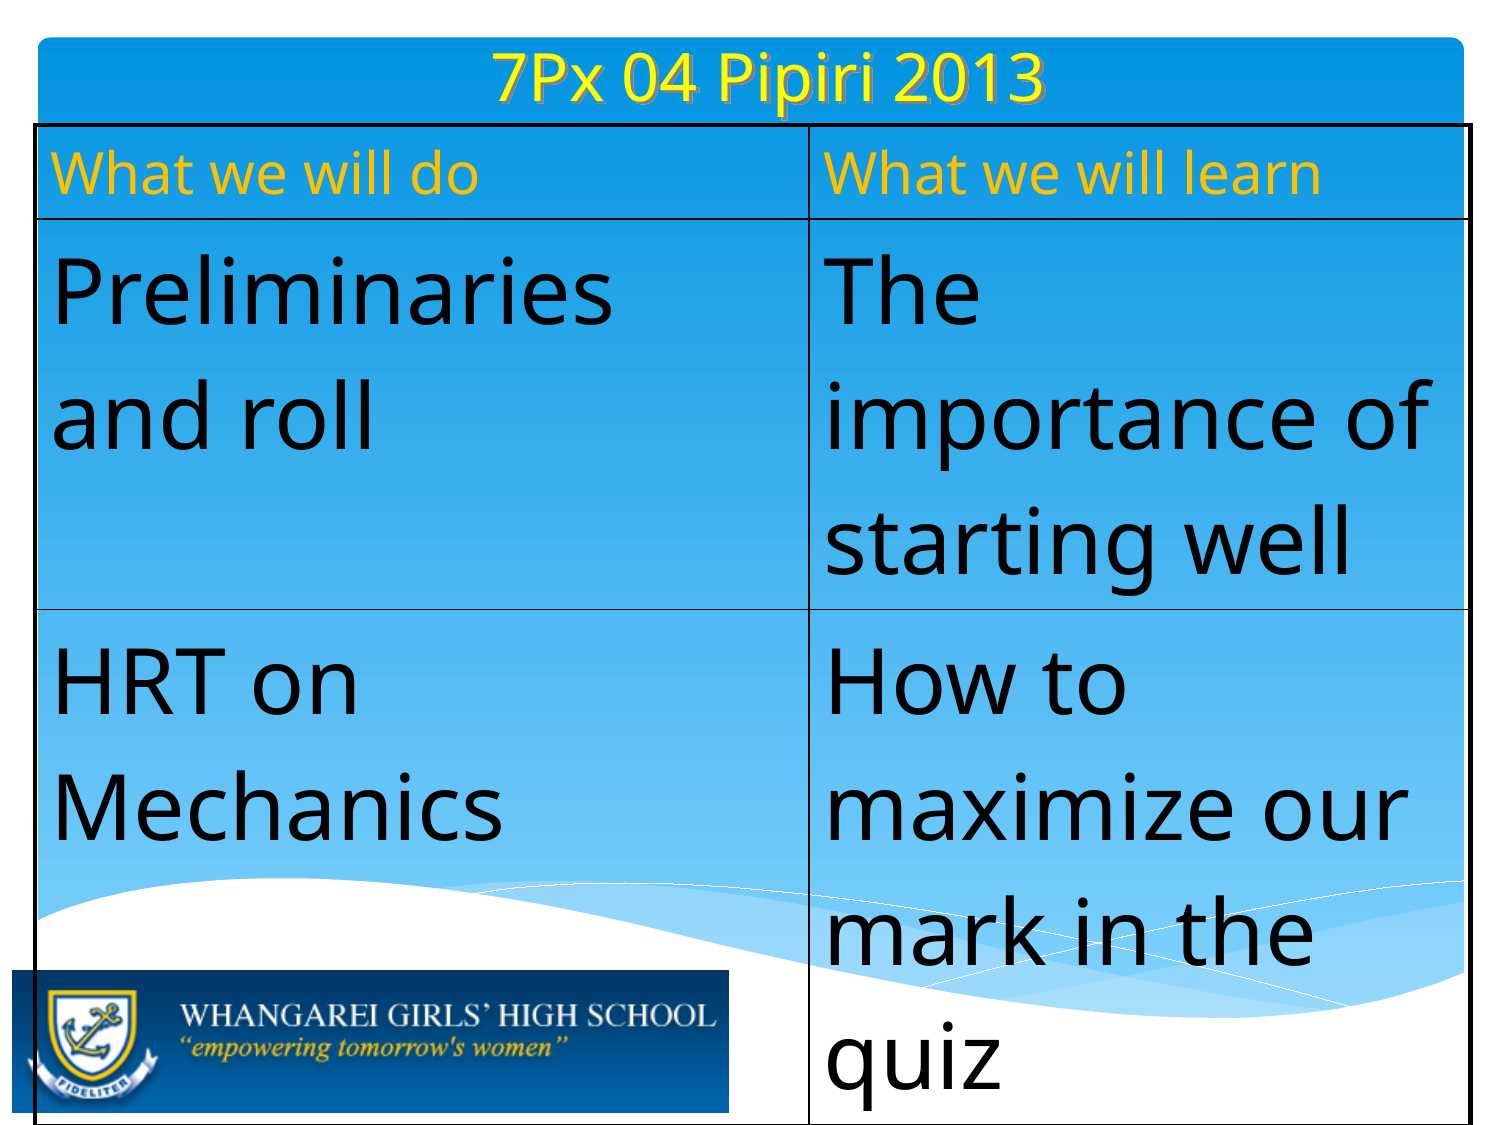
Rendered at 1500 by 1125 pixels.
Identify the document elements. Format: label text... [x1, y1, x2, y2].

picture [12, 970, 729, 1113]
table_cell How to maximize our mark in the quiz [810, 610, 1468, 1124]
text_box 7Px 04 Pipiri 2013 [162, 24, 1375, 123]
table_header What we will do [37, 127, 808, 218]
table_header What we will learn [810, 127, 1468, 218]
table_cell HRT on Mechanics [37, 610, 808, 1124]
table_cell The importance of starting well [810, 220, 1468, 609]
table_cell Preliminaries and roll [37, 220, 808, 609]
